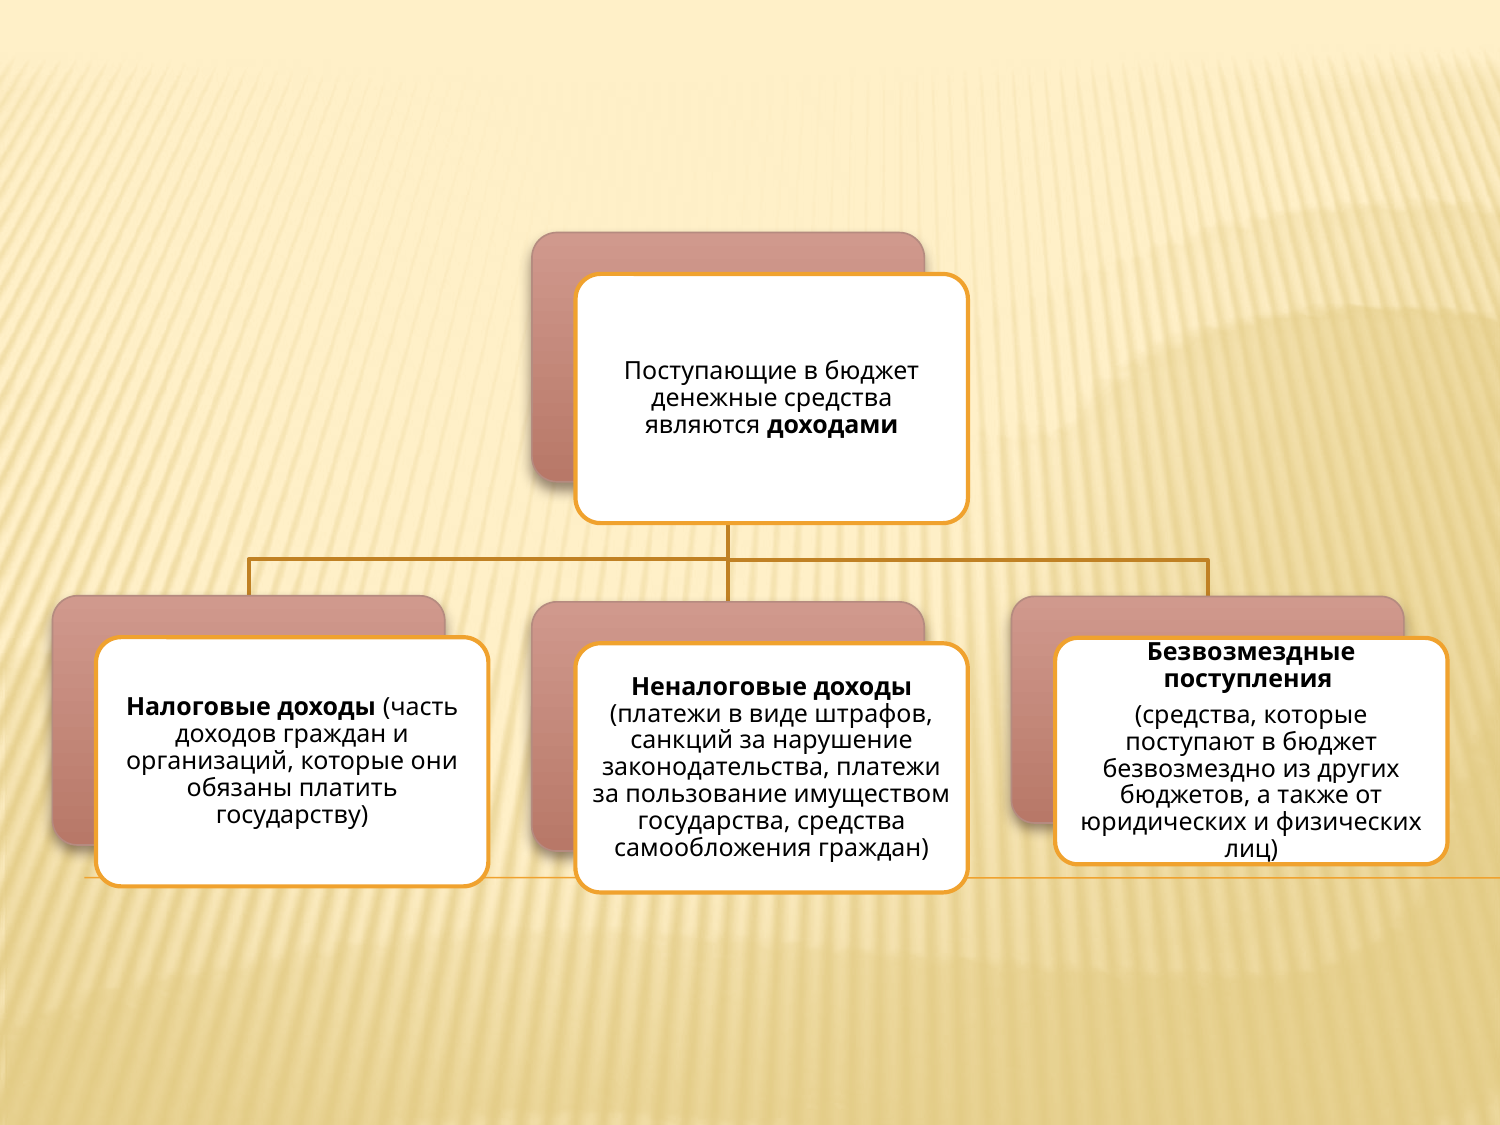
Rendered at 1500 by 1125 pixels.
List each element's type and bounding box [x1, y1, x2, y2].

text_box [730, 539, 1210, 594]
text_box [575, 642, 969, 893]
text_box [726, 561, 730, 599]
text_box [531, 231, 926, 483]
text_box [95, 636, 489, 887]
text_box [530, 601, 926, 852]
text_box [1010, 595, 1405, 824]
text_box [1054, 637, 1448, 865]
text_box [51, 594, 446, 846]
text_box [575, 273, 969, 524]
text_box [247, 520, 730, 593]
